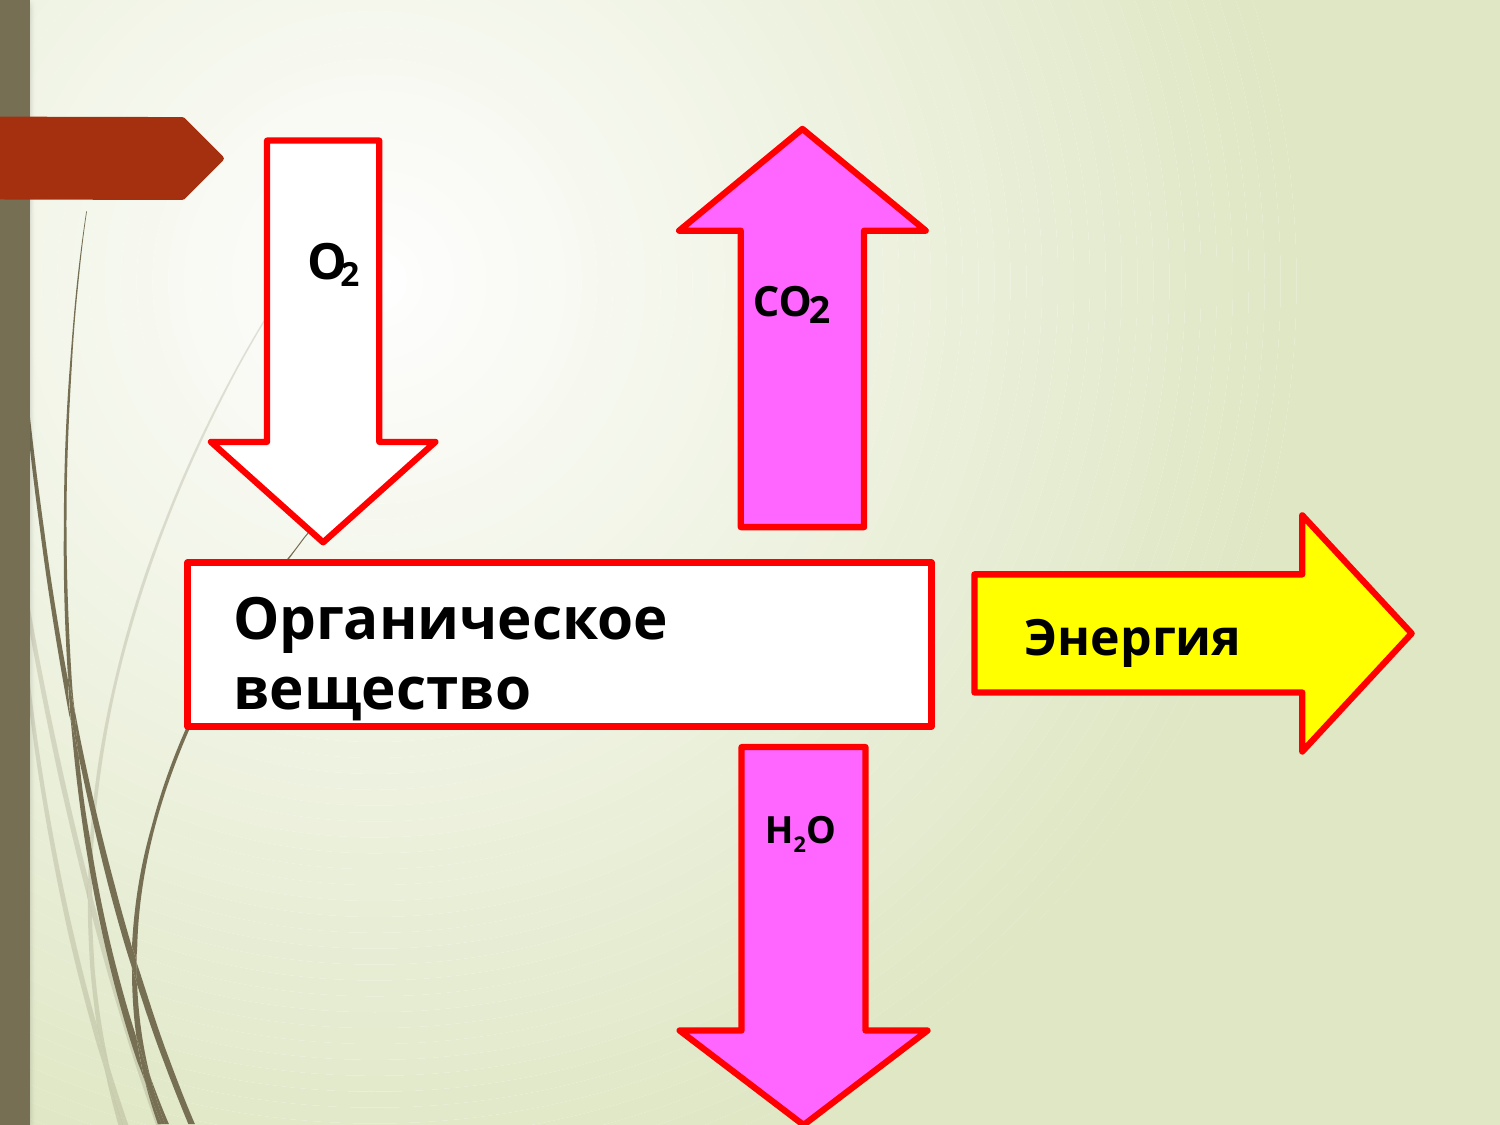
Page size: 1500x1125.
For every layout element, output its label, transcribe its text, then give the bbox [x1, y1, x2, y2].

text_box Н2О [749, 798, 869, 910]
text_box [186, 561, 933, 728]
text_box СО [738, 267, 856, 332]
text_box 2 [328, 246, 356, 301]
text_box 2 [809, 278, 821, 339]
text_box [210, 139, 437, 543]
text_box [678, 745, 929, 1125]
text_box Энергия [1009, 597, 1353, 673]
text_box [973, 514, 1413, 753]
text_box Органическое вещество [218, 574, 869, 729]
text_box [678, 128, 927, 528]
text_box О [292, 222, 364, 298]
